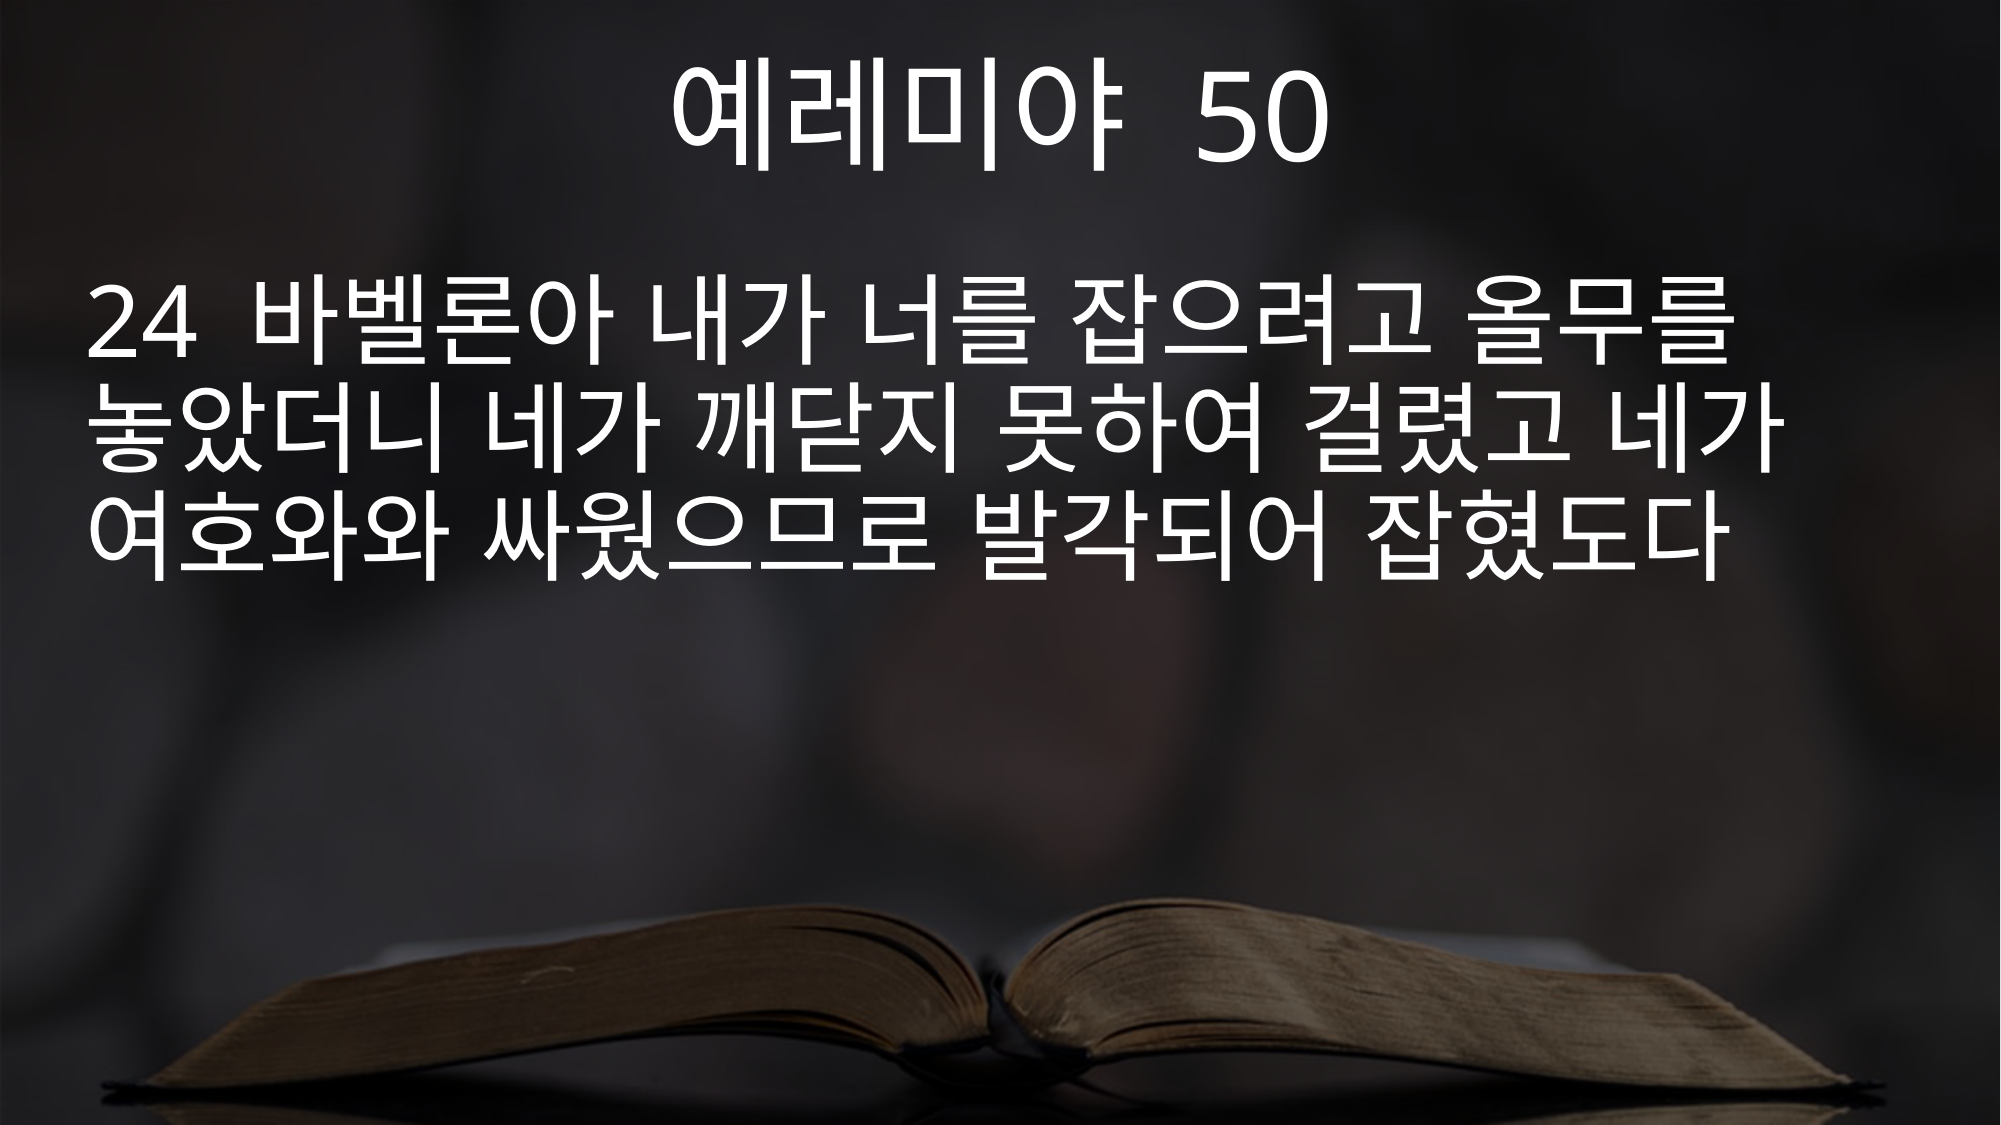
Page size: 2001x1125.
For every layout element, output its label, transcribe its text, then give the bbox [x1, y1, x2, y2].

picture [0, 0, 2001, 1125]
footer 예레미야 50 [0, 32, 2000, 192]
list 24 바벨론아 내가 너를 잡으려고 올무를 놓았더니 네가 깨닫지 못하여 걸렸고 네가 여호와와 싸웠으므로 발각되어 잡혔도다 [69, 263, 1953, 423]
